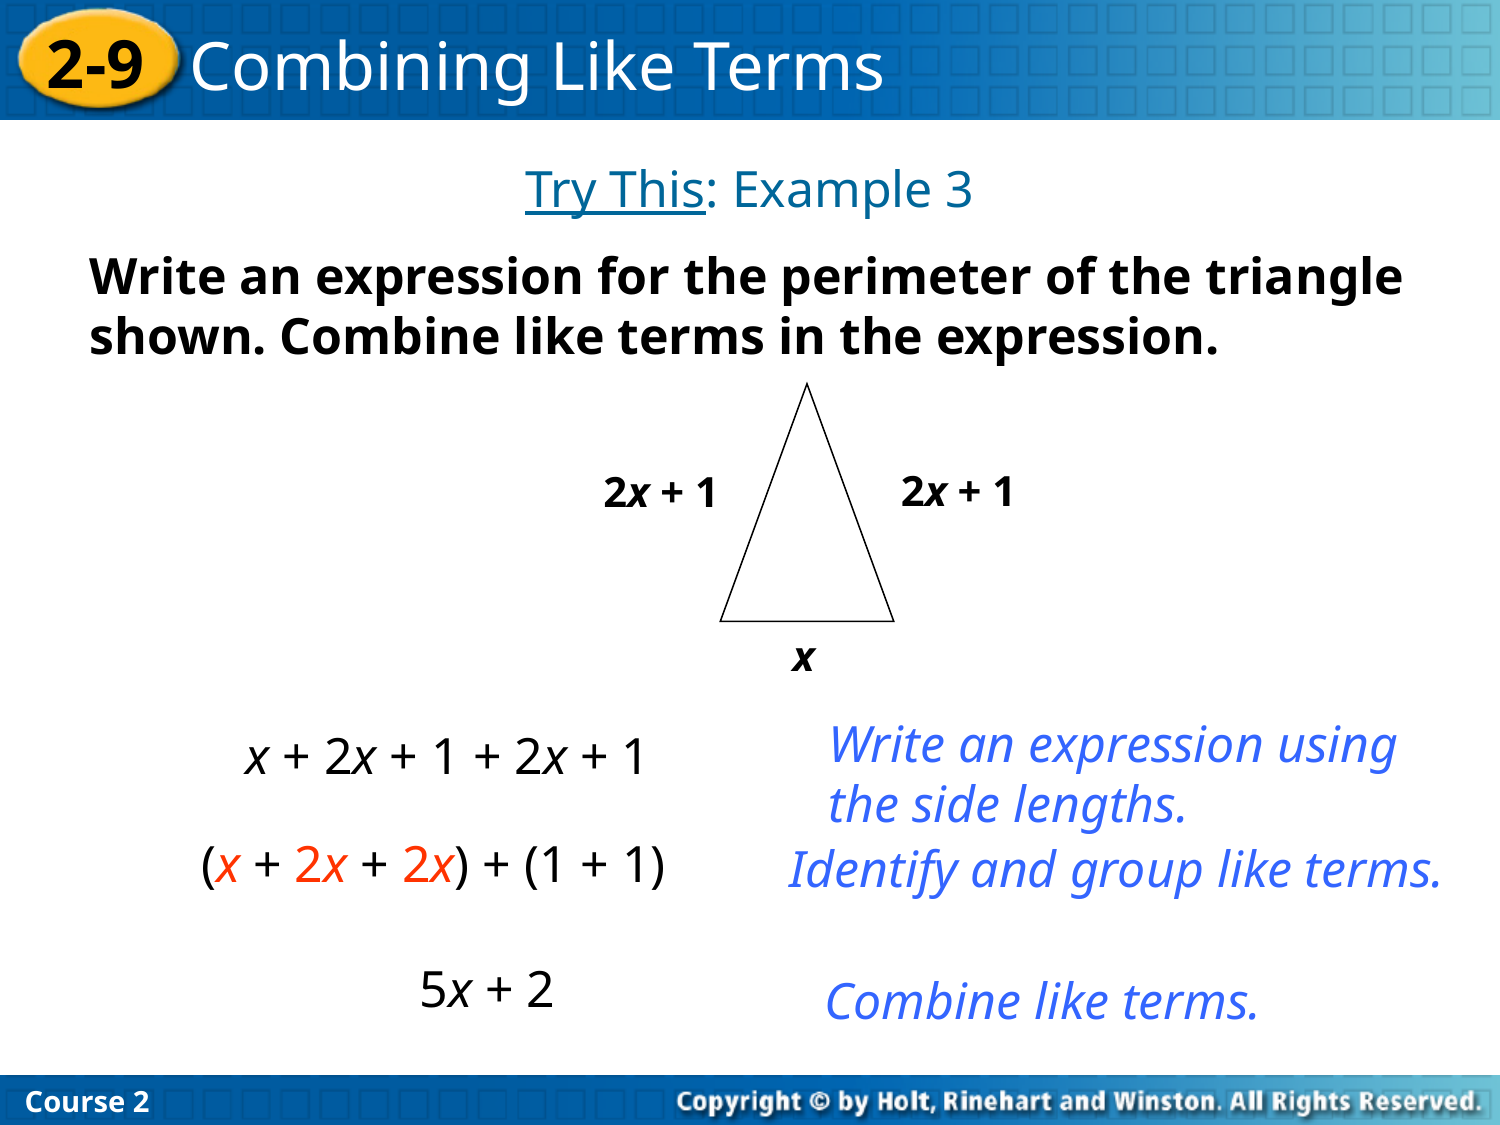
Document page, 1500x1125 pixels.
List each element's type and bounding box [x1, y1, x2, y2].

text_box [0, 0, 1500, 1125]
